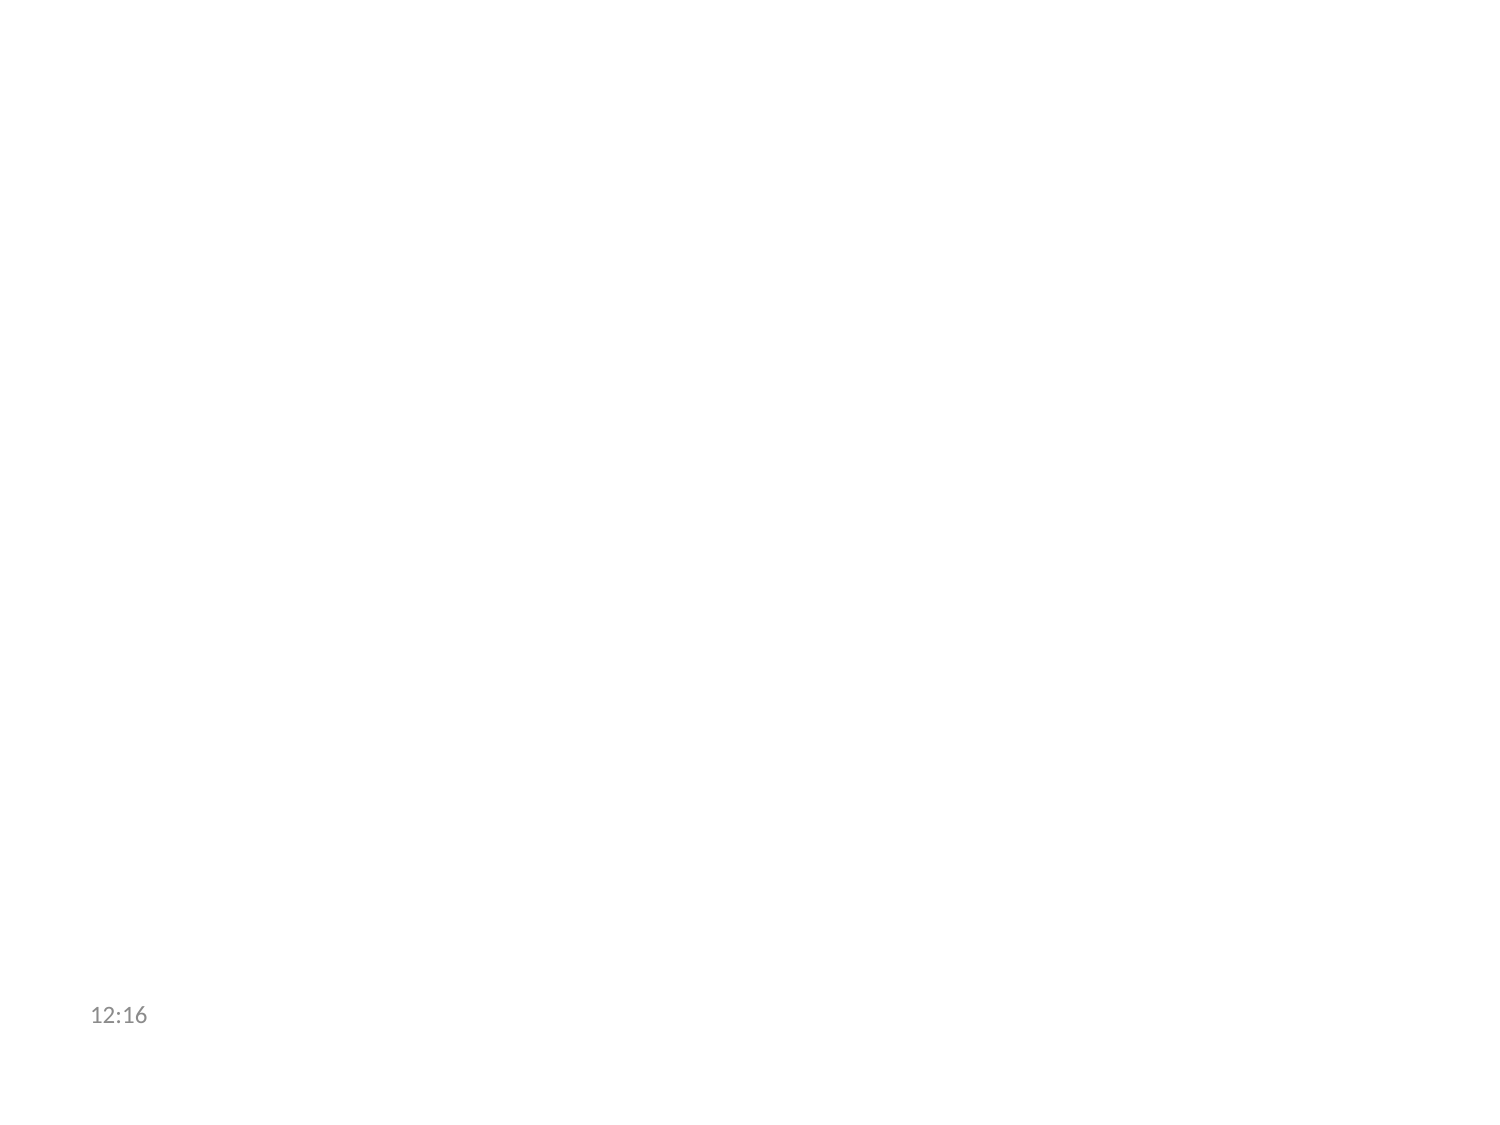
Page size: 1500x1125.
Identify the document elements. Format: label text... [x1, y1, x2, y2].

text_box 15:35 [75, 983, 425, 1044]
